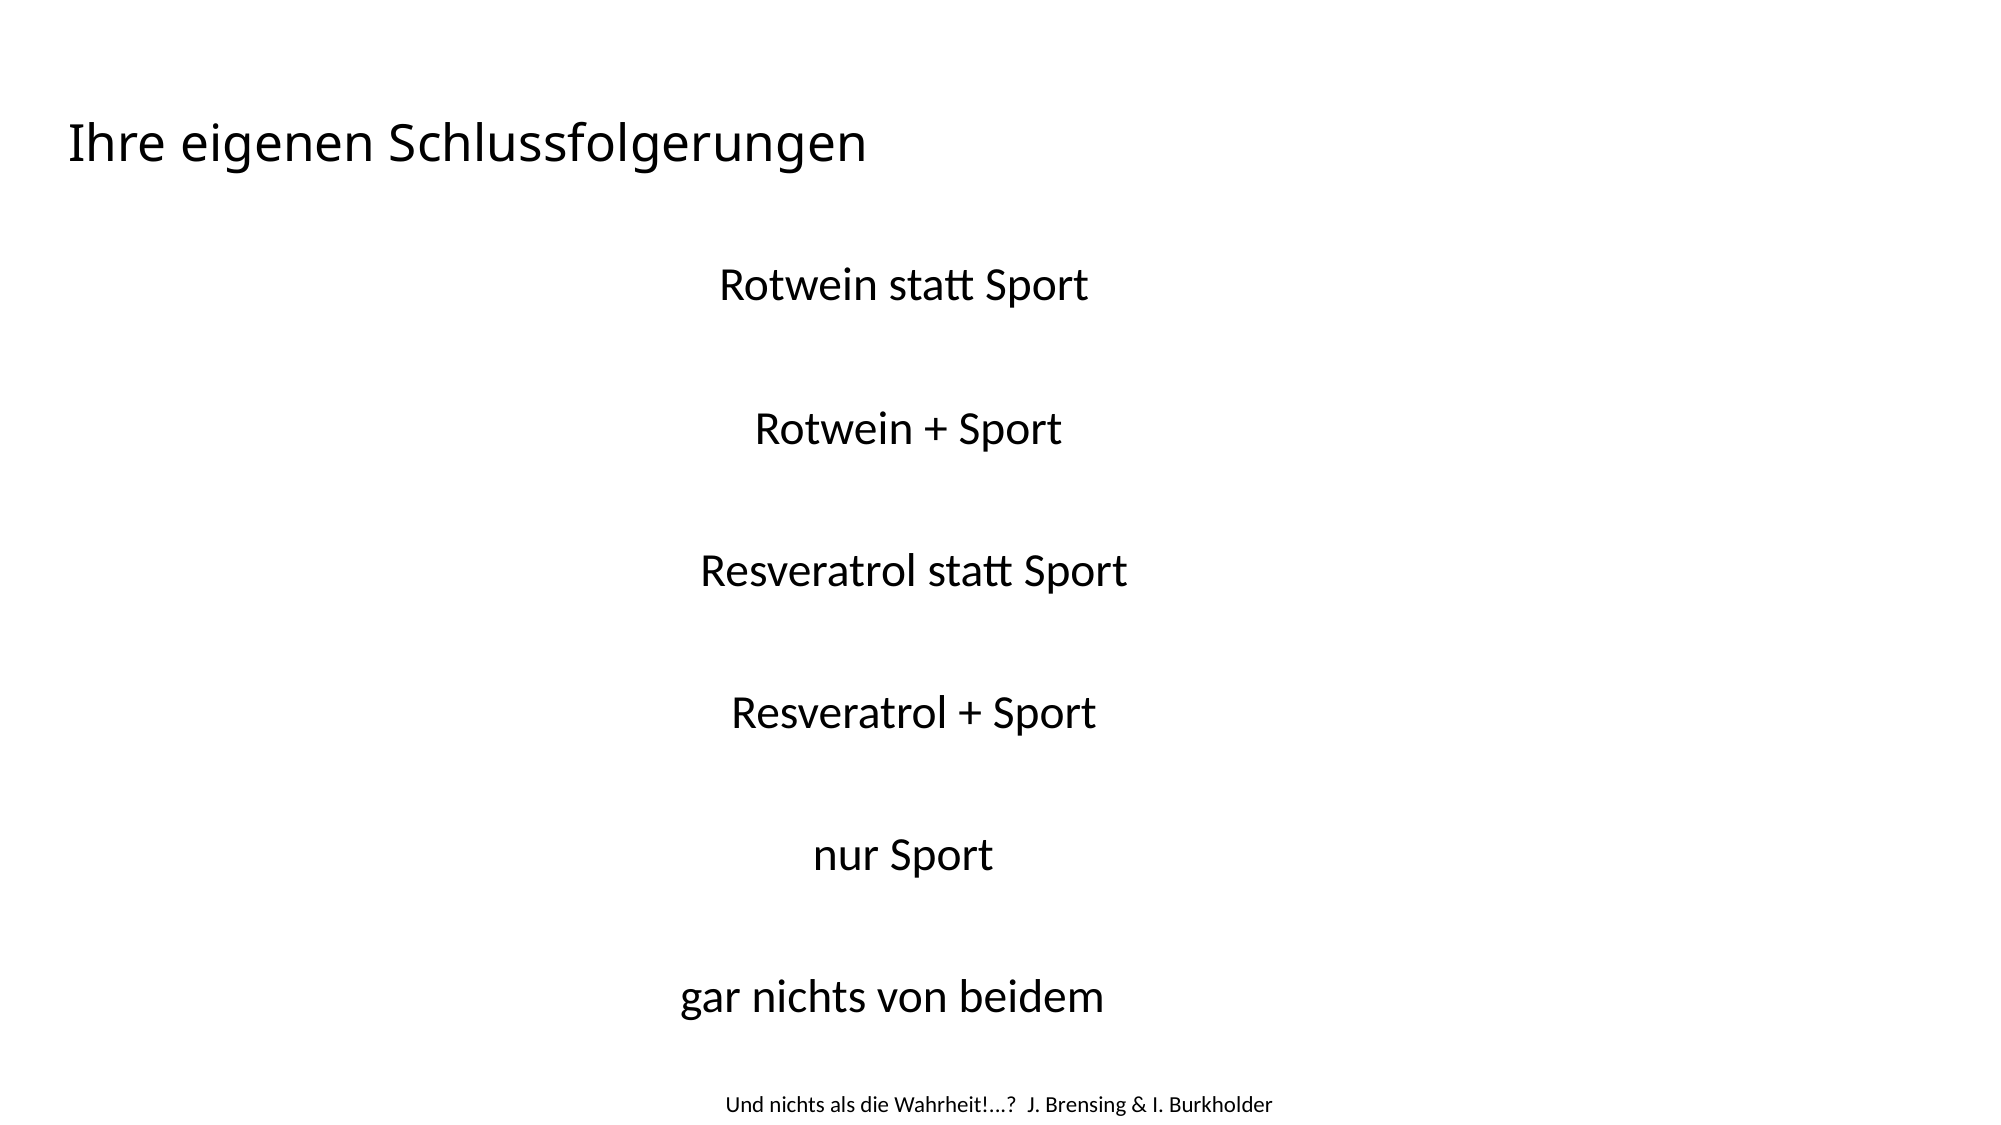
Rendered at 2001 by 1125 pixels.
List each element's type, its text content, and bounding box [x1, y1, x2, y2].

text_box Und nichts als die Wahrheit!...? J. Brensing & I. Burkholder [710, 1082, 1289, 1125]
title Ihre eigenen Schlussfolgerungen [53, 109, 1673, 181]
list Rotwein statt Sport Rotwein + Sport Resveratrol statt Sport Resveratrol + Sport nur Sport gar nichts von beidem [268, 181, 1582, 1038]
